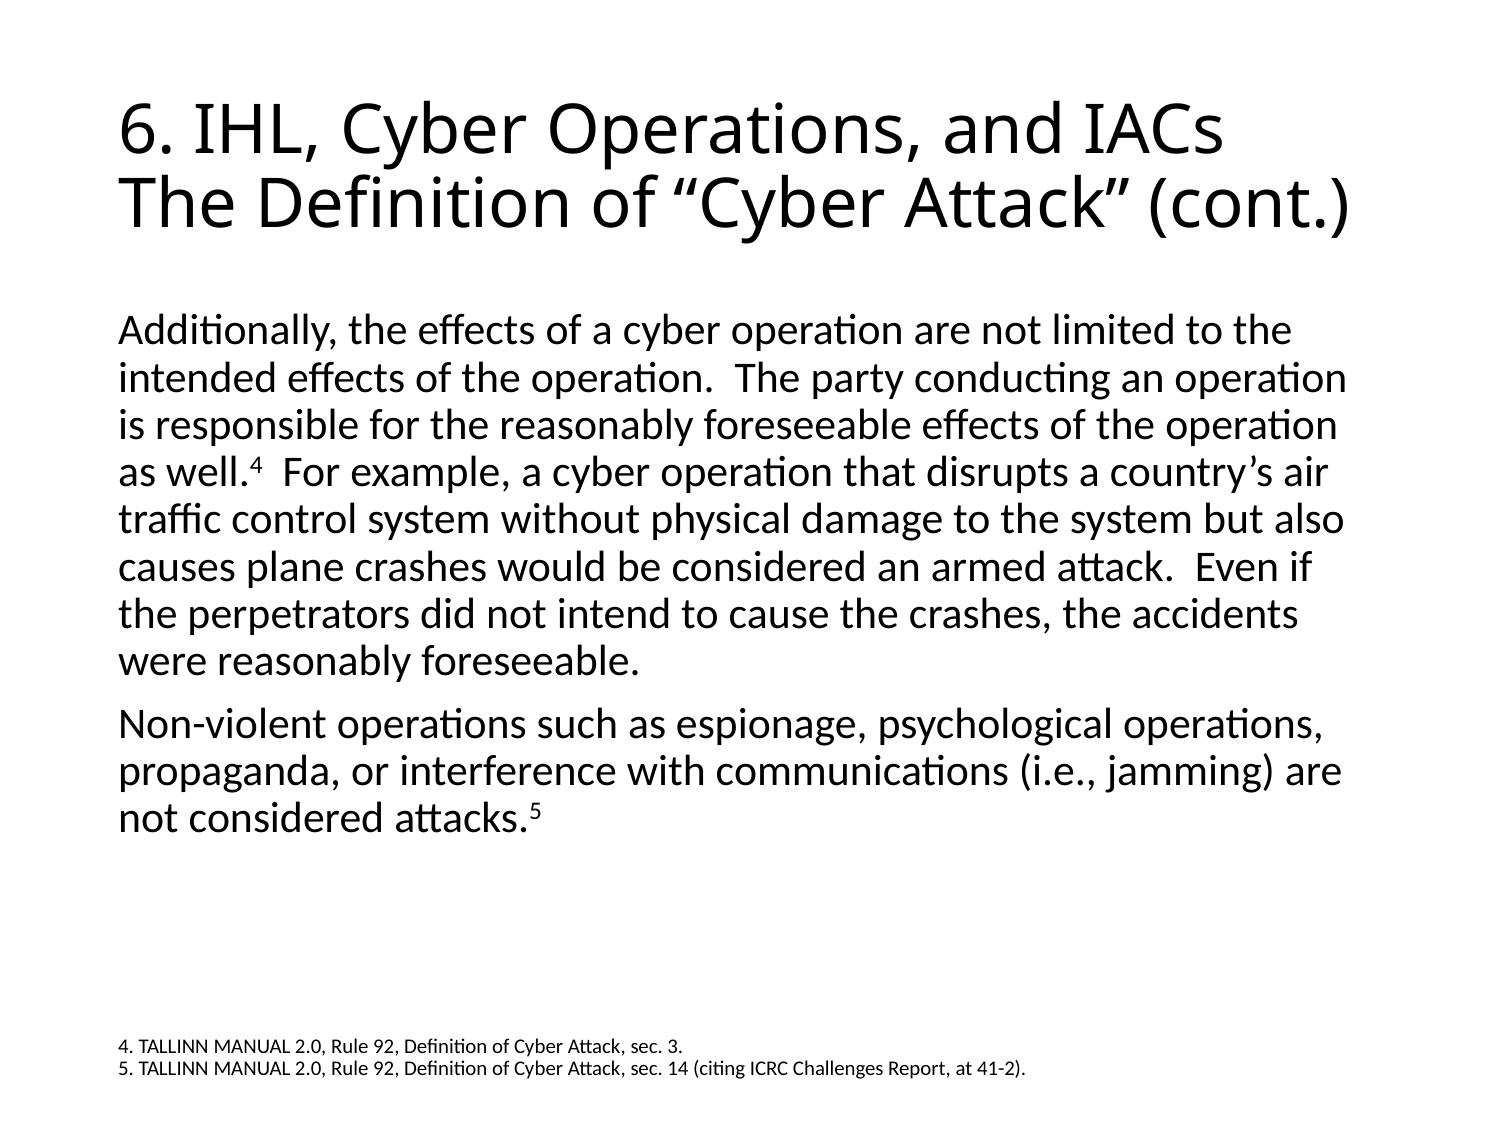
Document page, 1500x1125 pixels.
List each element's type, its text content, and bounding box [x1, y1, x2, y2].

title 6. IHL, Cyber Operations, and IACs The Definition of “Cyber Attack” (cont.) [102, 59, 1482, 278]
list Additionally, the effects of a cyber operation are not limited to the intended effects of the operation. The party conducting an operation is responsible for the reasonably foreseeable effects of the operation as well.4 For example, a cyber operation that disrupts a country’s air traffic control system without physical damage to the system but also causes plane crashes would be considered an armed attack. Even if the perpetrators did not intend to cause the crashes, the accidents were reasonably foreseeable. Non-violent operations such as espionage, psychological operations, propaganda, or interference with communications (i.e., jamming) are not considered attacks.5 4. TALLINN MANUAL 2.0, Rule 92, Definition of Cyber Attack, sec. 3. 5. TALLINN MANUAL 2.0, Rule 92, Definition of Cyber Attack, sec. 14 (citing ICRC Challenges Report, at 41-2). [102, 299, 1398, 1014]
